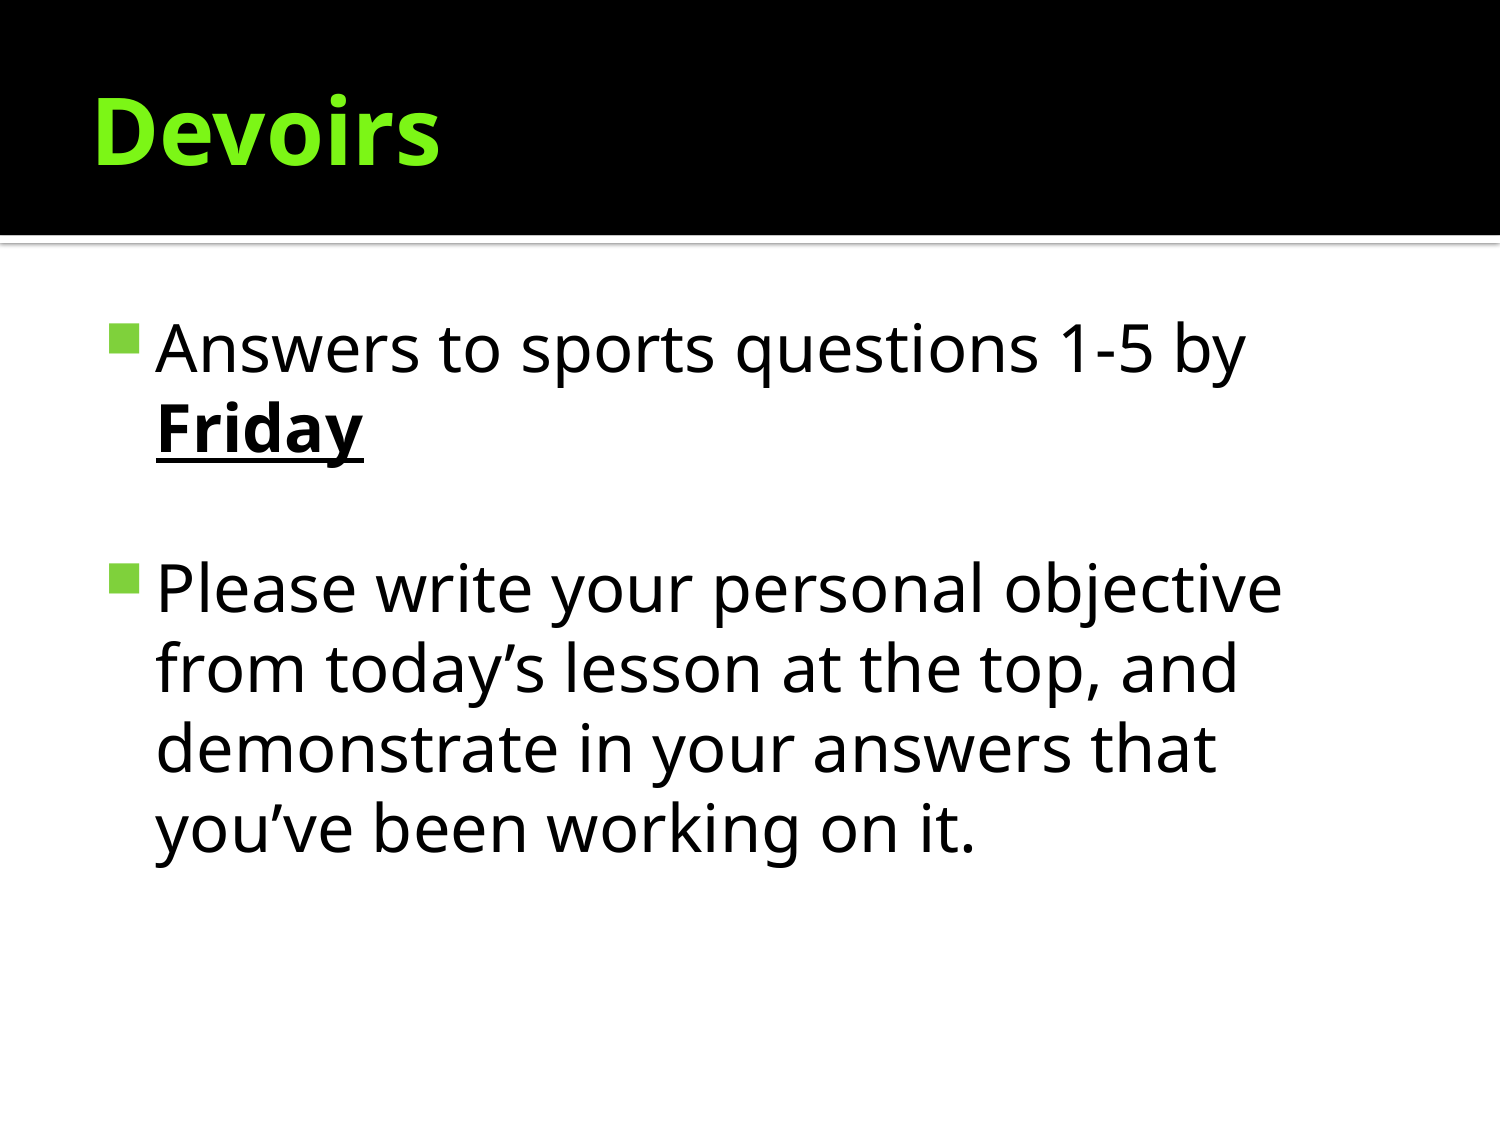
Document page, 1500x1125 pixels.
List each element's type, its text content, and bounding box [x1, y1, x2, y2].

list Answers to sports questions 1-5 by Friday Please write your personal objective from today’s lesson at the top, and demonstrate in your answers that you’ve been working on it. [74, 290, 1426, 1051]
title Devoirs [75, 25, 1425, 231]
